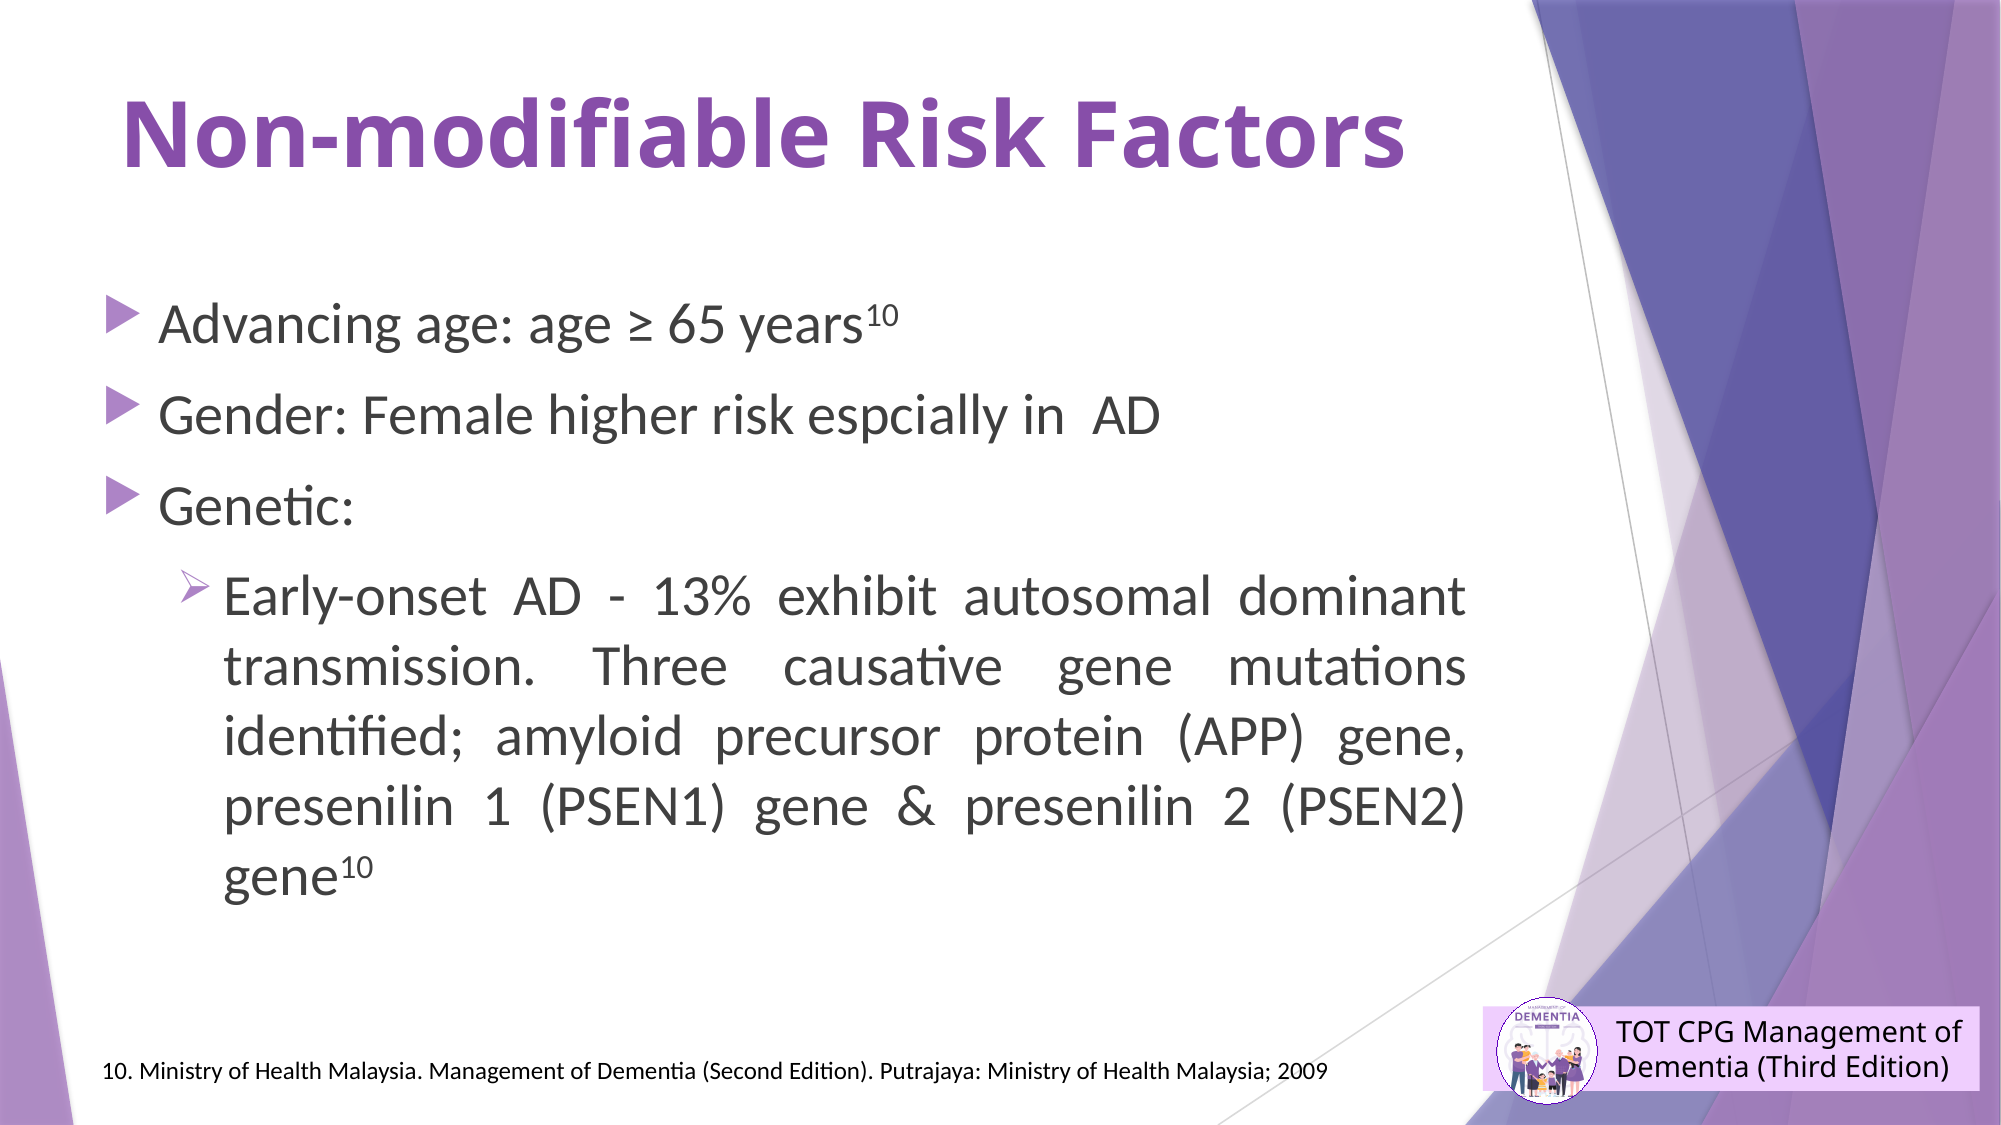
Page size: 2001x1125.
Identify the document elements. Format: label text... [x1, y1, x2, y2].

title Non-modifiable Risk Factors [104, 67, 1515, 285]
list Advancing age: age ≥ 65 years10 Gender: Female higher risk espcially in AD Genetic: Early-onset AD - 13% exhibit autosomal dominant transmission. Three causative gene mutations identified; amyloid precursor protein (APP) gene, presenilin 1 (PSEN1) gene & presenilin 2 (PSEN2) gene10 [86, 277, 1483, 957]
text_box 10. Ministry of Health Malaysia. Management of Dementia (Second Edition). Putrajaya: Ministry of Health Malaysia; 2009 [86, 1046, 1458, 1092]
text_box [1482, 996, 1981, 1105]
